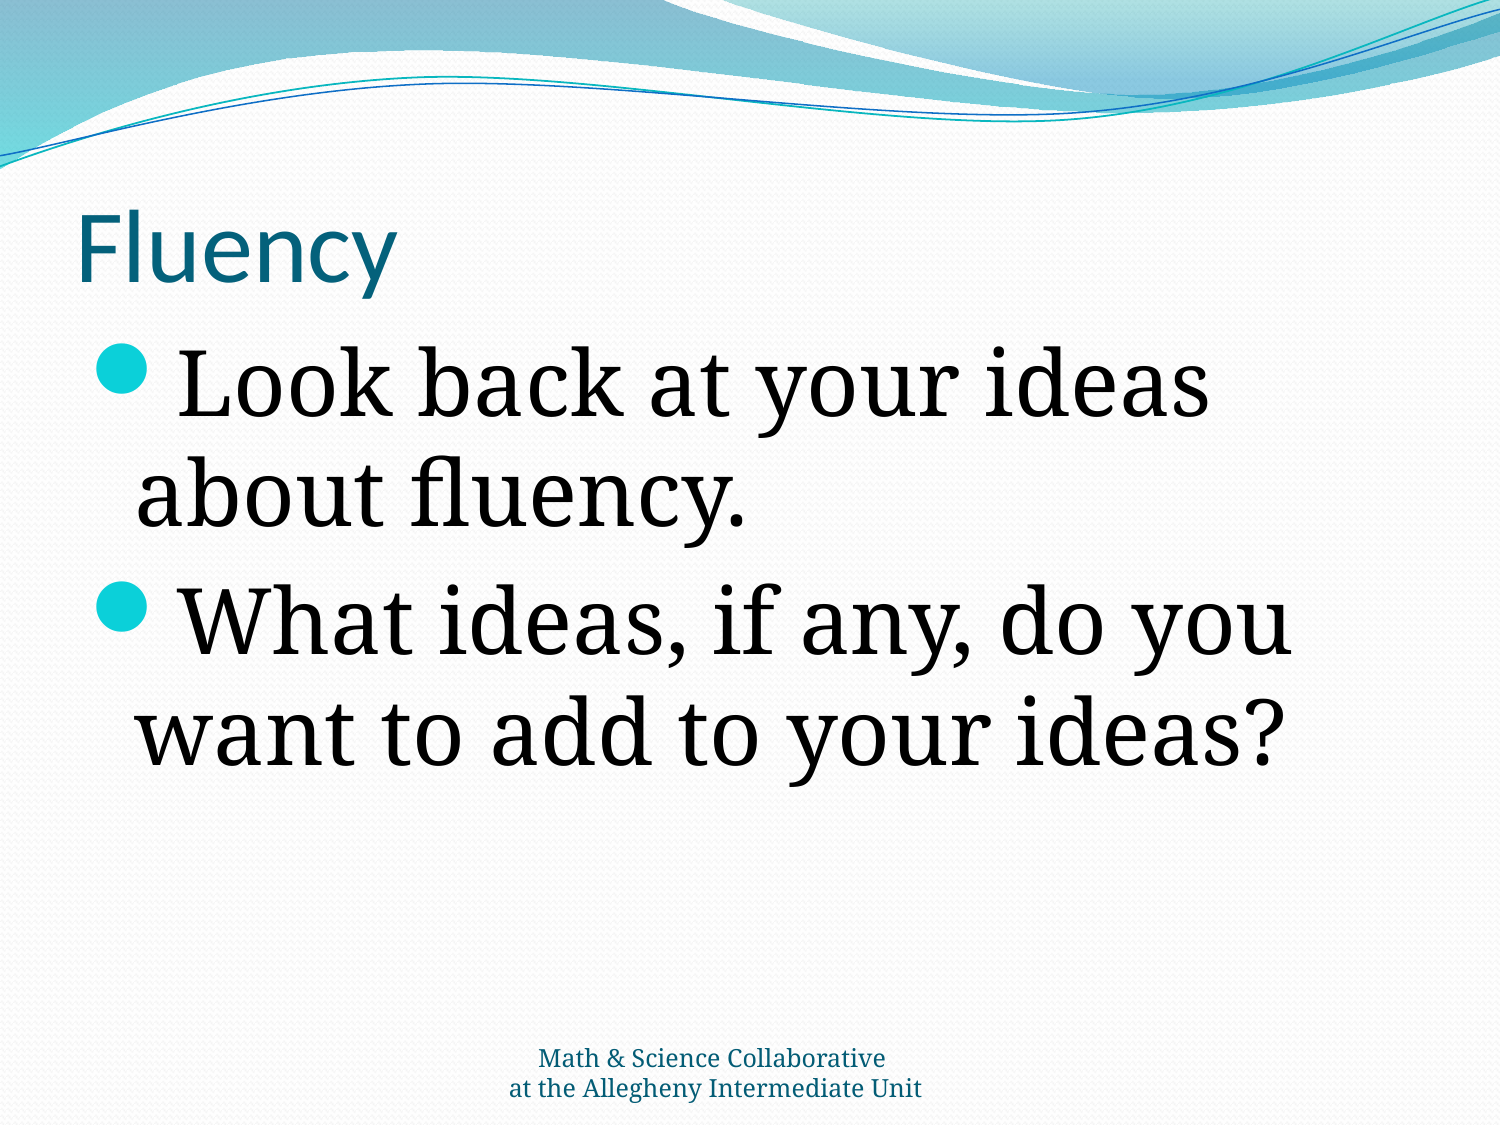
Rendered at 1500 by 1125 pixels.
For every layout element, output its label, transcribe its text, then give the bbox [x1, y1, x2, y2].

footer Math & Science Collaborative at the Allegheny Intermediate Unit [437, 1042, 988, 1103]
title Fluency [75, 115, 1425, 303]
list Look back at your ideas about fluency. What ideas, if any, do you want to add to your ideas? [75, 317, 1425, 1038]
